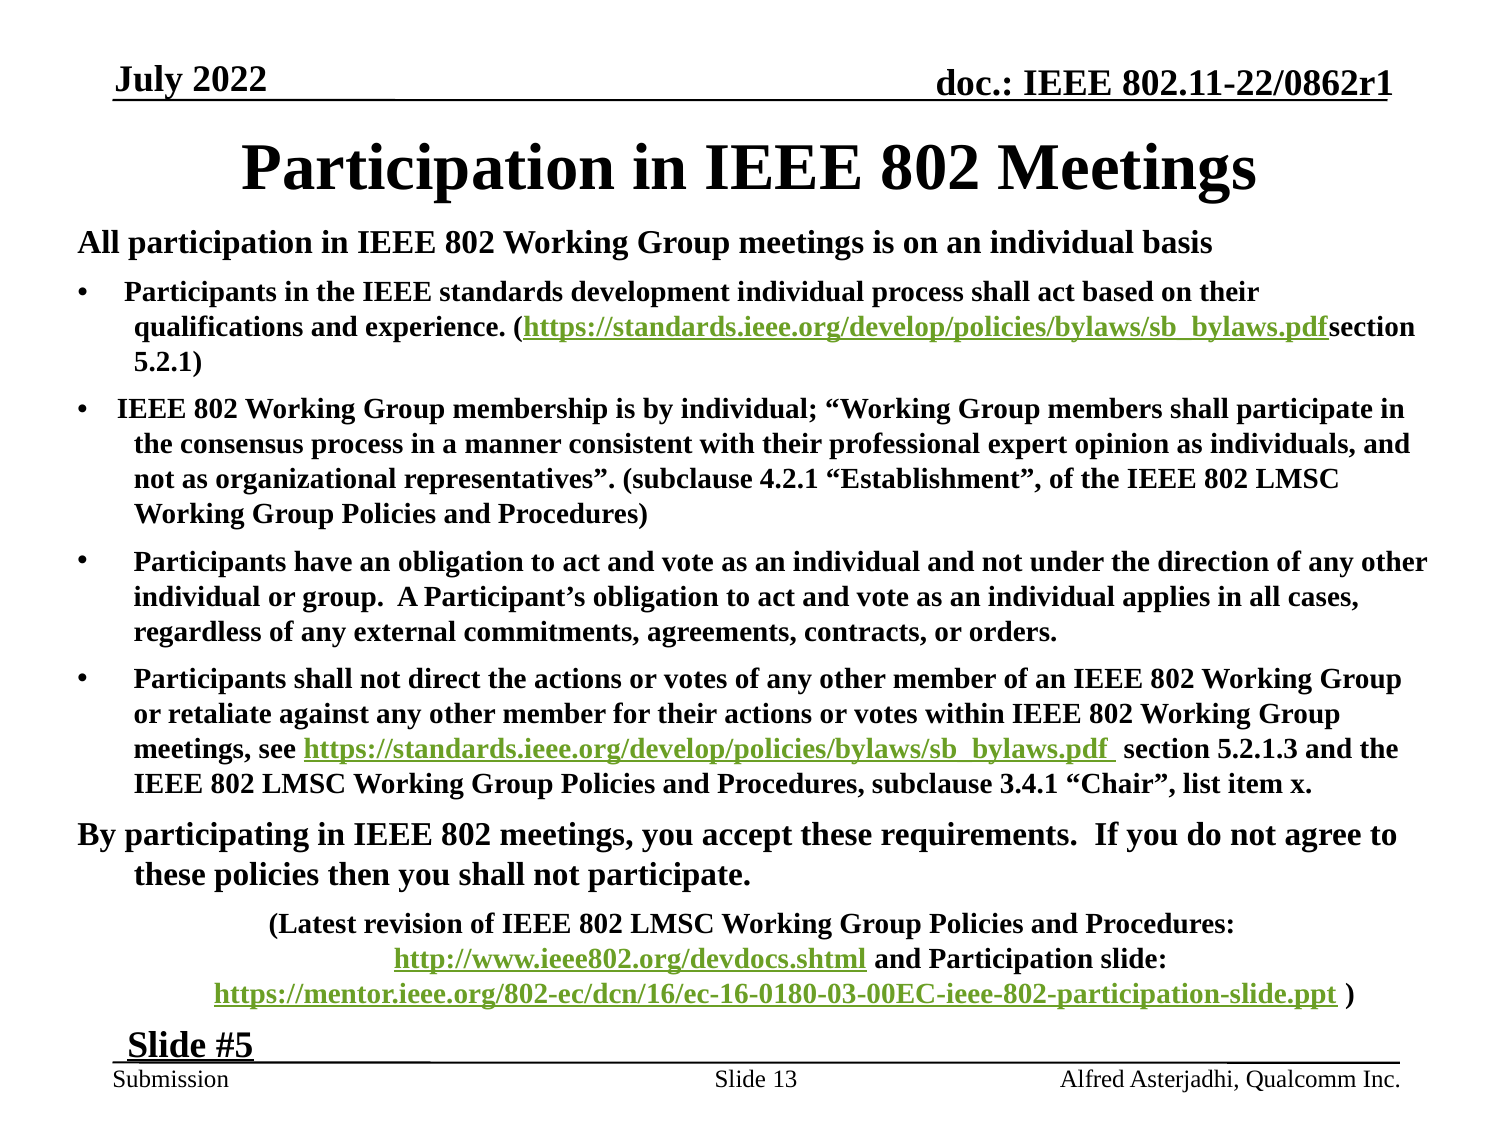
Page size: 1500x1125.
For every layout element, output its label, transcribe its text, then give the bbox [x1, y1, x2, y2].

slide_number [114, 54, 493, 100]
footer Alfred Asterjadhi, Qualcomm Inc. [878, 1061, 1402, 1093]
text_box Slide #5 [112, 1012, 269, 1073]
title Participation in IEEE 802 Meetings [112, 112, 1388, 212]
list All participation in IEEE 802 Working Group meetings is on an individual basis • Participants in the IEEE standards development individual process shall act based on their qualifications and experience. (https://standards.ieee.org/develop/policies/bylaws/sb_bylaws.pdfsection 5.2.1) • IEEE 802 Working Group membership is by individual; “Working Group members shall participate in the consensus process in a manner consistent with their professional expert opinion as individuals, and not as organizational representatives”. (subclause 4.2.1 “Establishment”, of the IEEE 802 LMSC Working Group Policies and Procedures) Participants have an obligation to act and vote as an individual and not under the direction of any other individual or group. A Participant’s obligation to act and vote as an individual applies in all cases, regardless of any external commitments, agreements, contracts, or orders. Participants shall not direct the actions or votes of any other member of an IEEE 802 Working Group or retaliate against any other member for their actions or votes within IEEE 802 Working Group meetings, see https://standards.ieee.org/develop/policies/bylaws/sb_bylaws.pdf section 5.2.1.3 and the IEEE 802 LMSC Working Group Policies and Procedures, subclause 3.4.1 “Chair”, list item x. By participating in IEEE 802 meetings, you accept these requirements. If you do not agree to these policies then you shall not participate. (Latest revision of IEEE 802 LMSC Working Group Policies and Procedures: http://www.ieee802.org/devdocs.shtml and Participation slide: https://mentor.ieee.org/802-ec/dcn/16/ec-16-0180-03-00EC-ieee-802-participation-slide.ppt ) [62, 212, 1451, 1001]
slide_number Slide 13 [712, 1061, 800, 1123]
